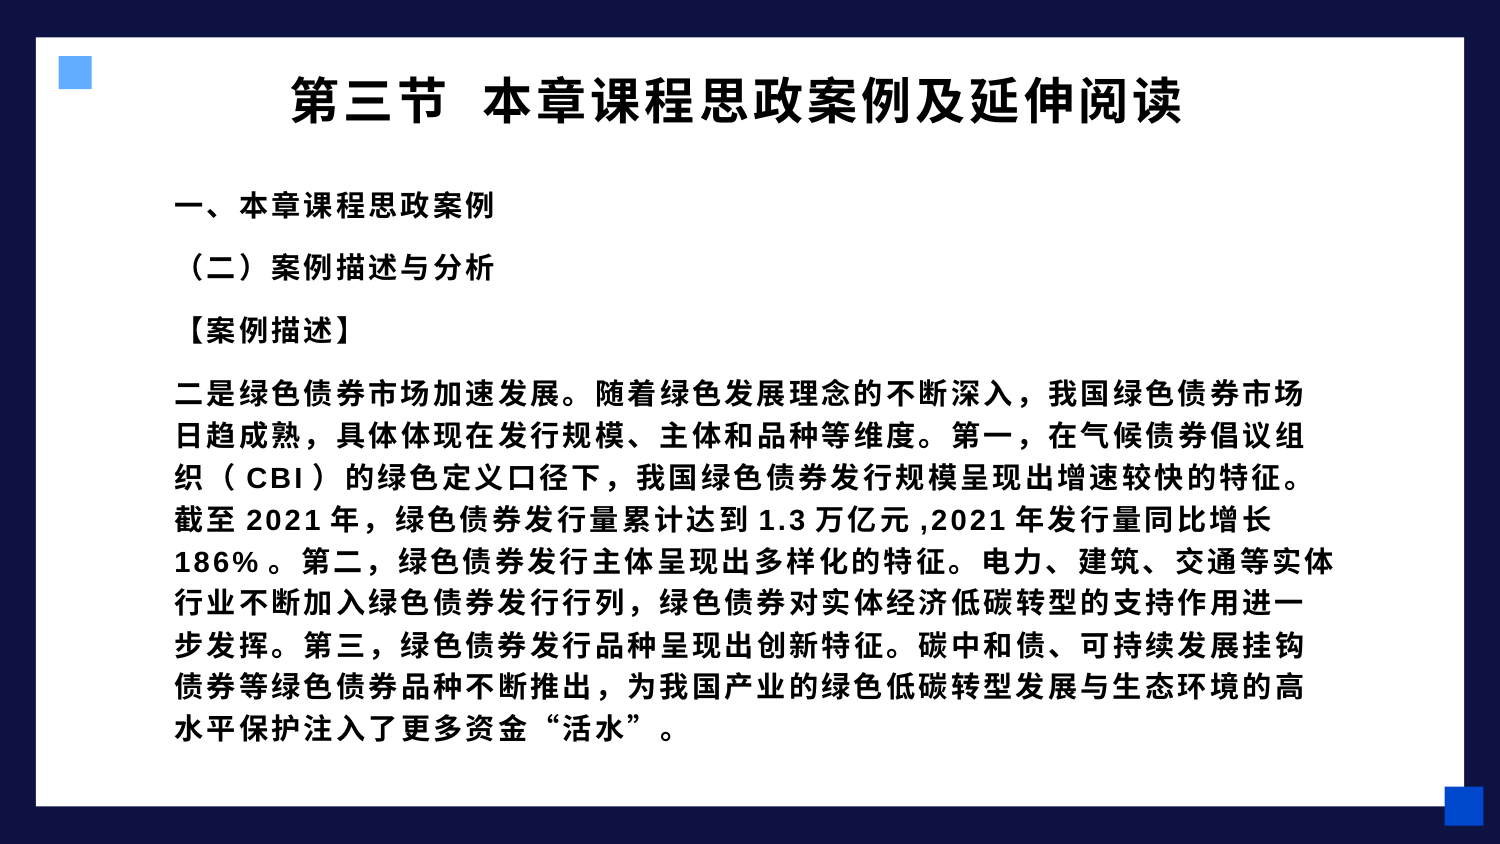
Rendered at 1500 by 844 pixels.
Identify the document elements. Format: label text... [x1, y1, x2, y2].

title 第三节 本章课程思政案例及延伸阅读 [141, 48, 1327, 138]
list 一、本章课程思政案例 （二）案例描述与分析 【案例描述】 二是绿色债券市场加速发展。随着绿色发展理念的不断深入，我国绿色债券市场日趋成熟，具体体现在发行规模、主体和品种等维度。第一，在气候债券倡议组织（CBI）的绿色定义口径下，我国绿色债券发行规模呈现出增速较快的特征。截至2021年，绿色债券发行量累计达到1.3万亿元,2021年发行量同比增长186%。第二，绿色债券发行主体呈现出多样化的特征。电力、建筑、交通等实体行业不断加入绿色债券发行行列，绿色债券对实体经济低碳转型的支持作用进一步发挥。第三，绿色债券发行品种呈现出创新特征。碳中和债、可持续发展挂钩债券等绿色债券品种不断推出，为我国产业的绿色低碳转型发展与生态环境的高水平保护注入了更多资金“活水”。 [157, 179, 1353, 604]
